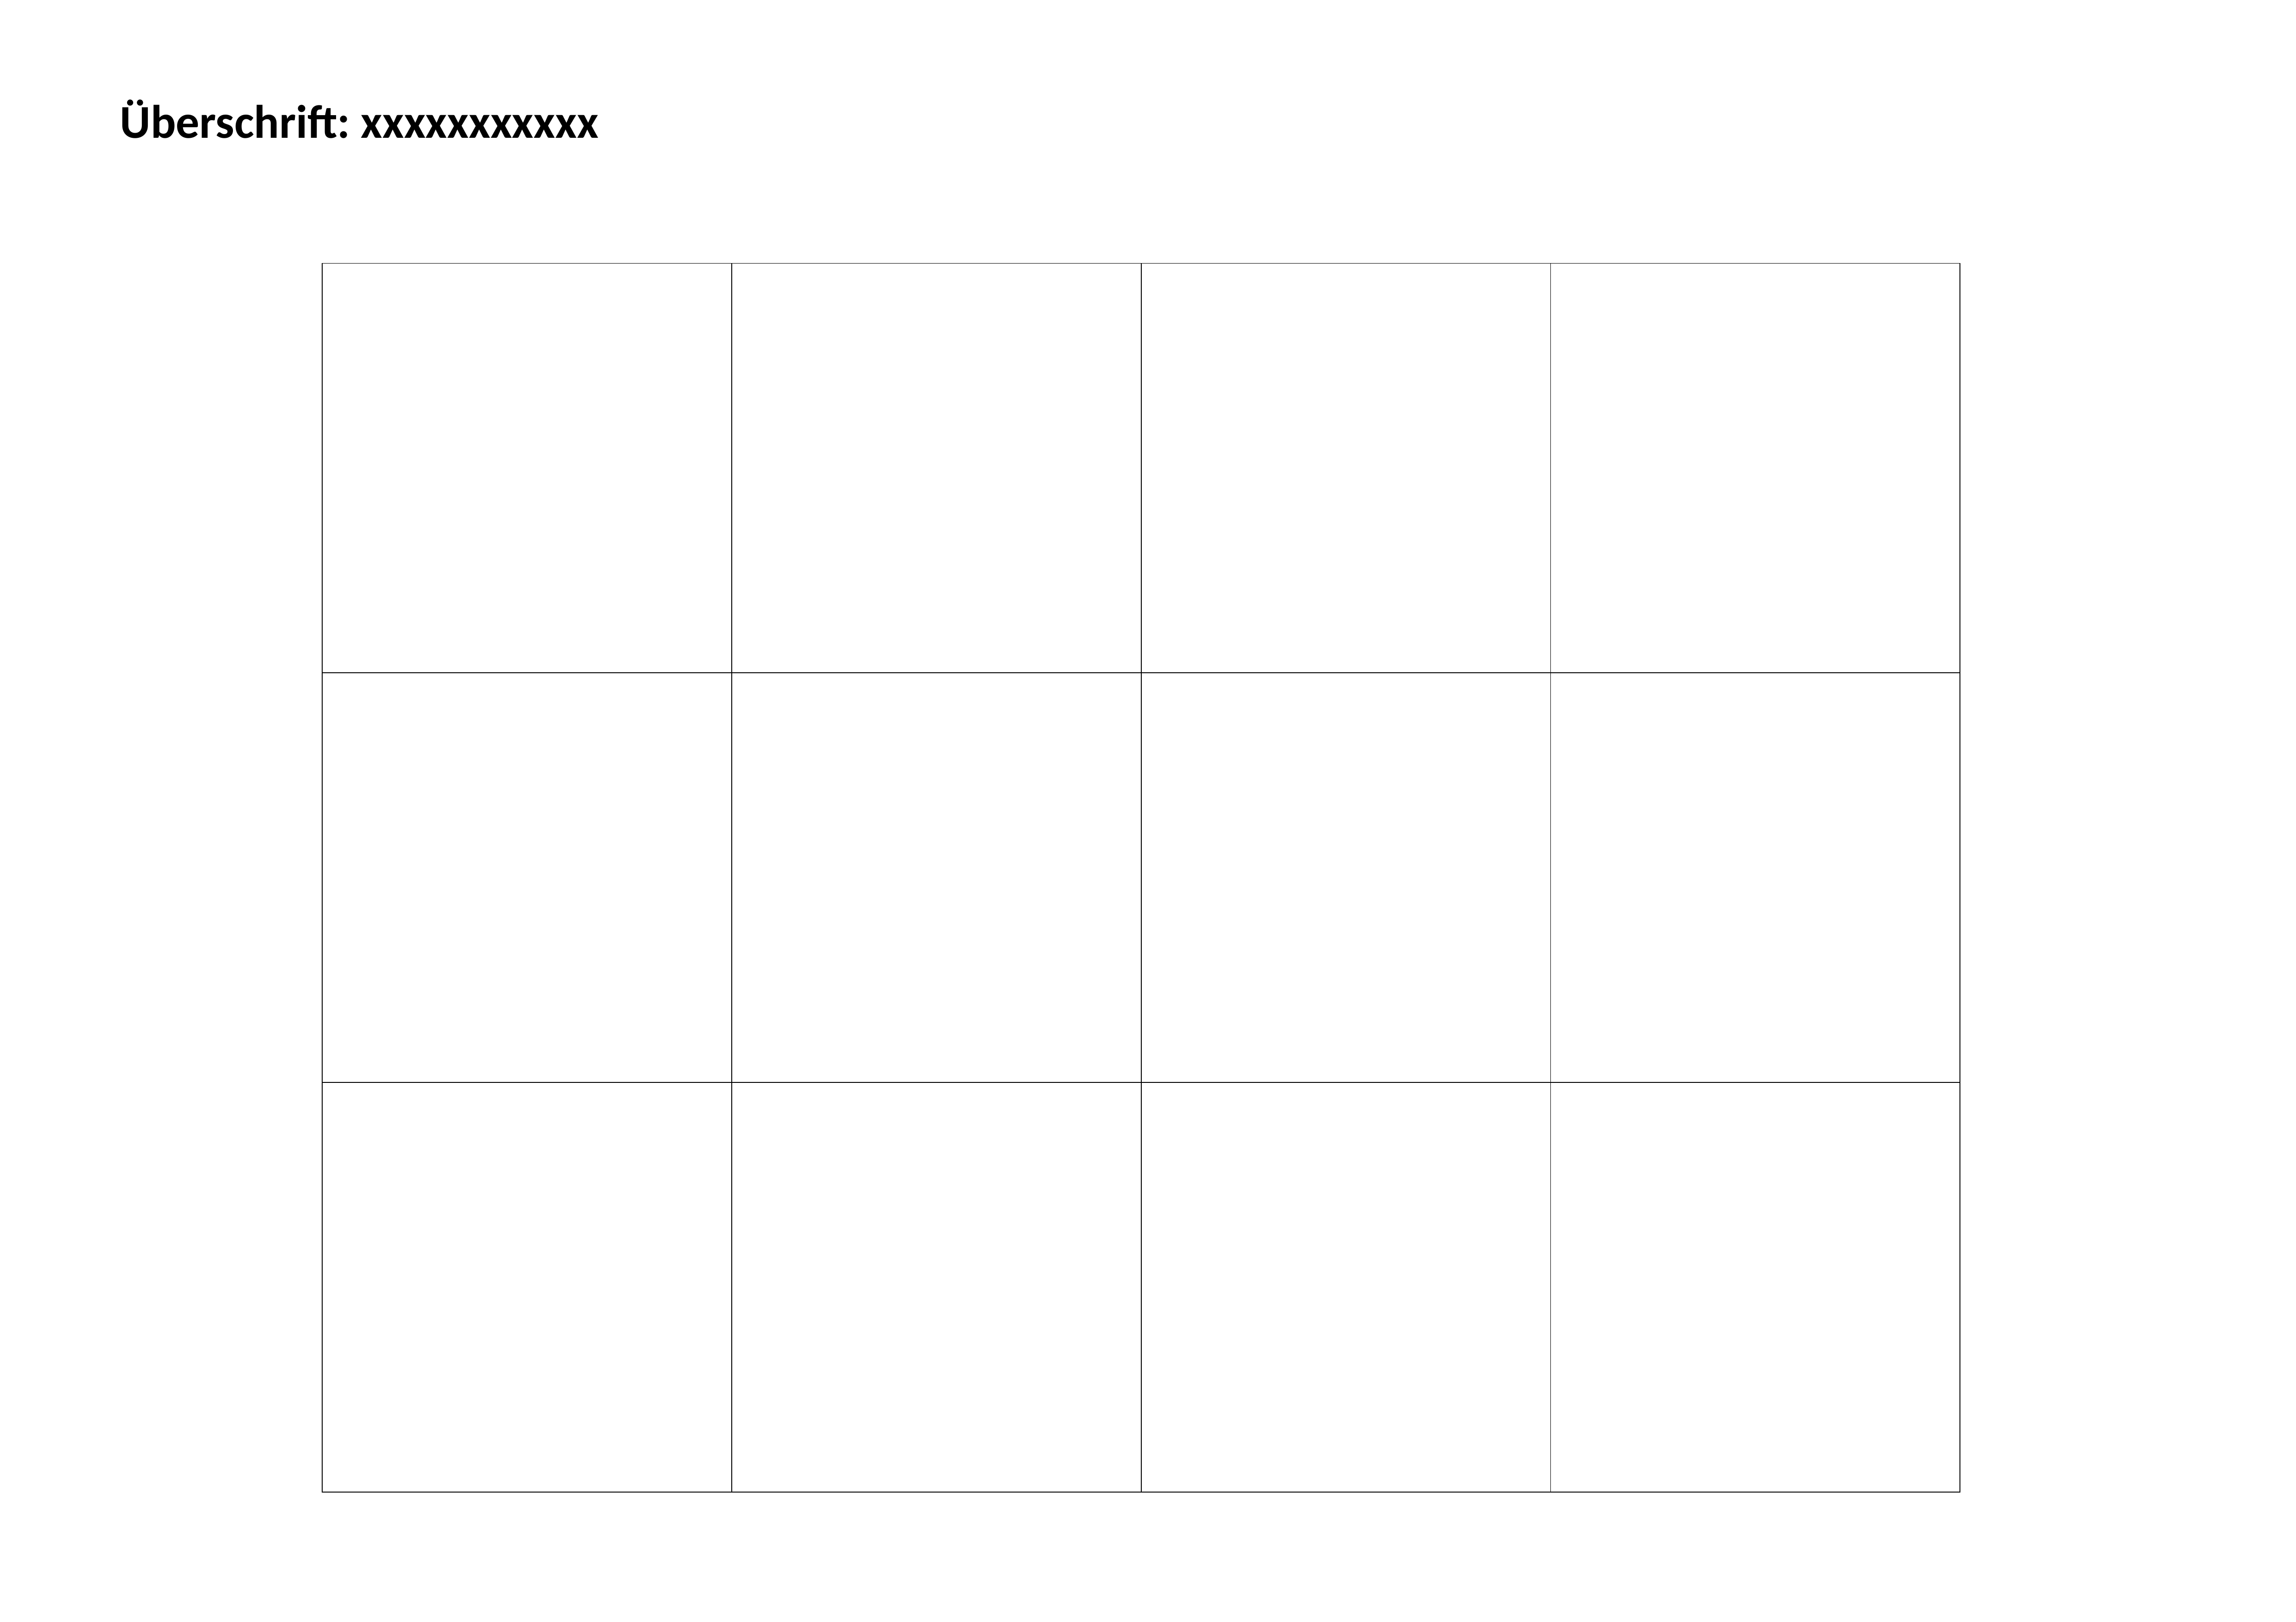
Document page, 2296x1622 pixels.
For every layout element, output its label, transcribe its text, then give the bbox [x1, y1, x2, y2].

table_cell [1142, 1083, 1550, 1492]
table_cell [323, 673, 731, 1082]
table_header [323, 264, 731, 672]
table_header [732, 264, 1141, 672]
table_cell [323, 1083, 731, 1492]
table_cell [1551, 1083, 1959, 1492]
table_cell [1551, 673, 1959, 1082]
table_header [1142, 264, 1550, 672]
text_box Überschrift: xxxxxxxxxxx [113, 87, 1502, 151]
table_header [1551, 264, 1959, 672]
table_cell [732, 1083, 1141, 1492]
table_cell [1142, 673, 1550, 1082]
table_cell [732, 673, 1141, 1082]
